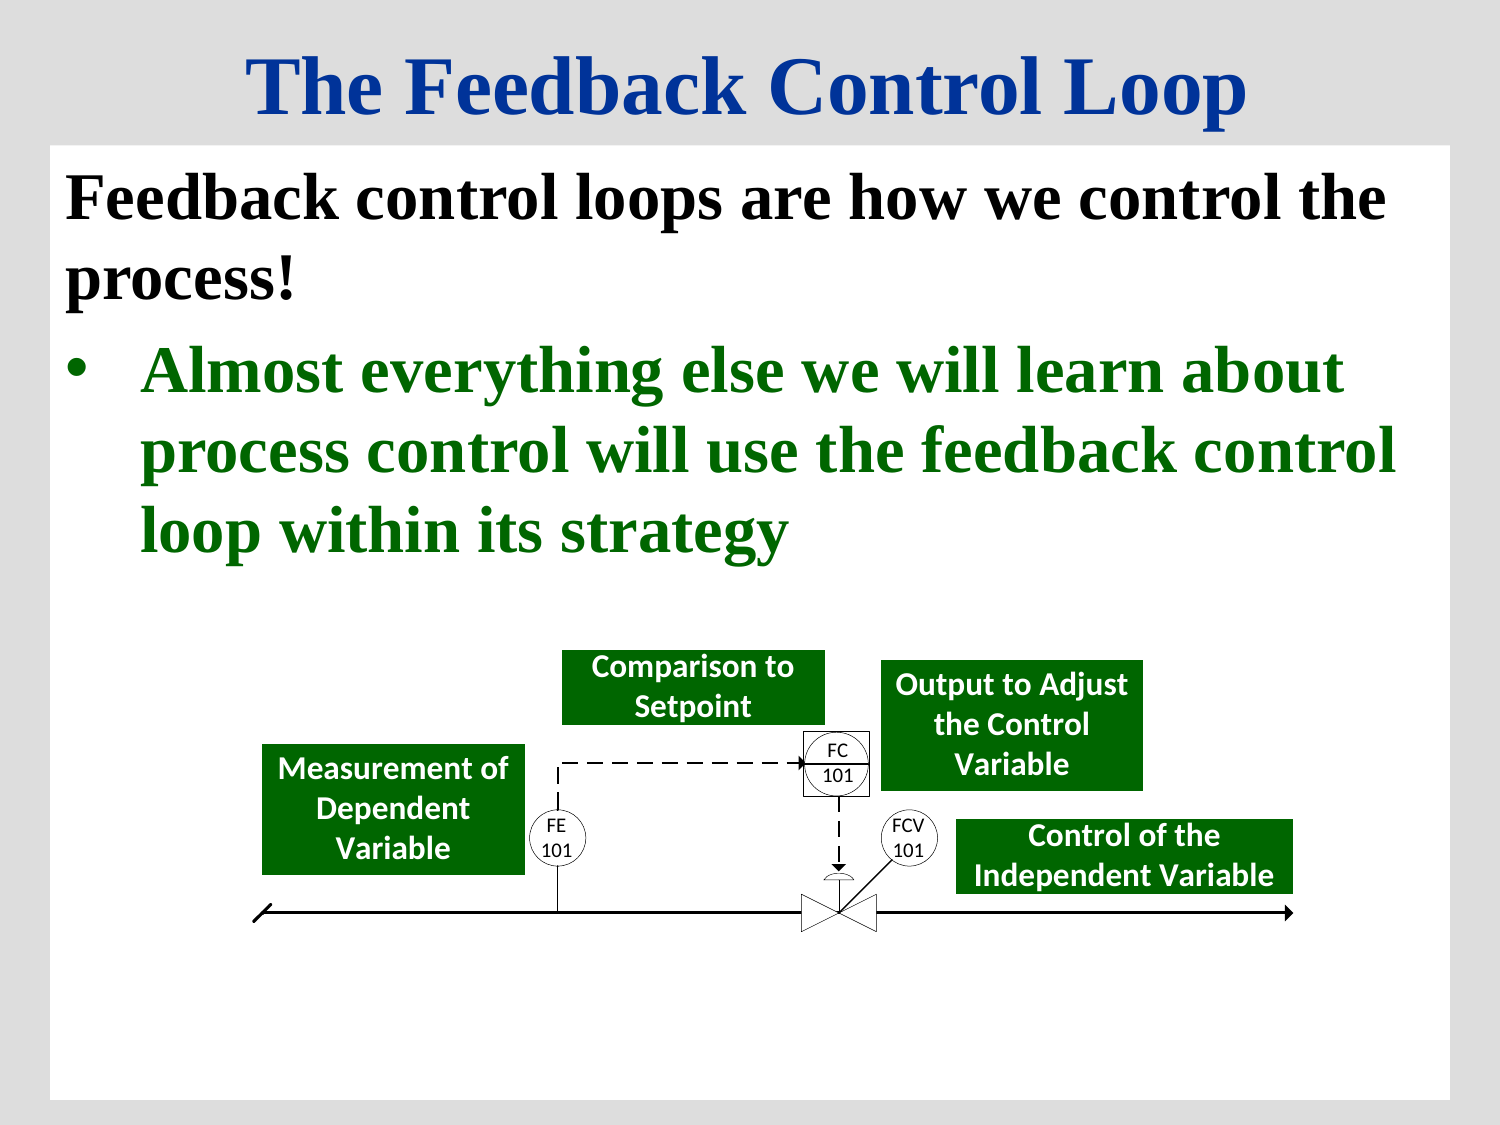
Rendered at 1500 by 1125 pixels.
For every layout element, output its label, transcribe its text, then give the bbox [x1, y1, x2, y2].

picture [249, 640, 1296, 935]
title The Feedback Control Loop [41, 24, 1454, 138]
subtitle Feedback control loops are how we control the process! Almost everything else we will learn about process control will use the feedback control loop within its strategy [50, 145, 1450, 1100]
